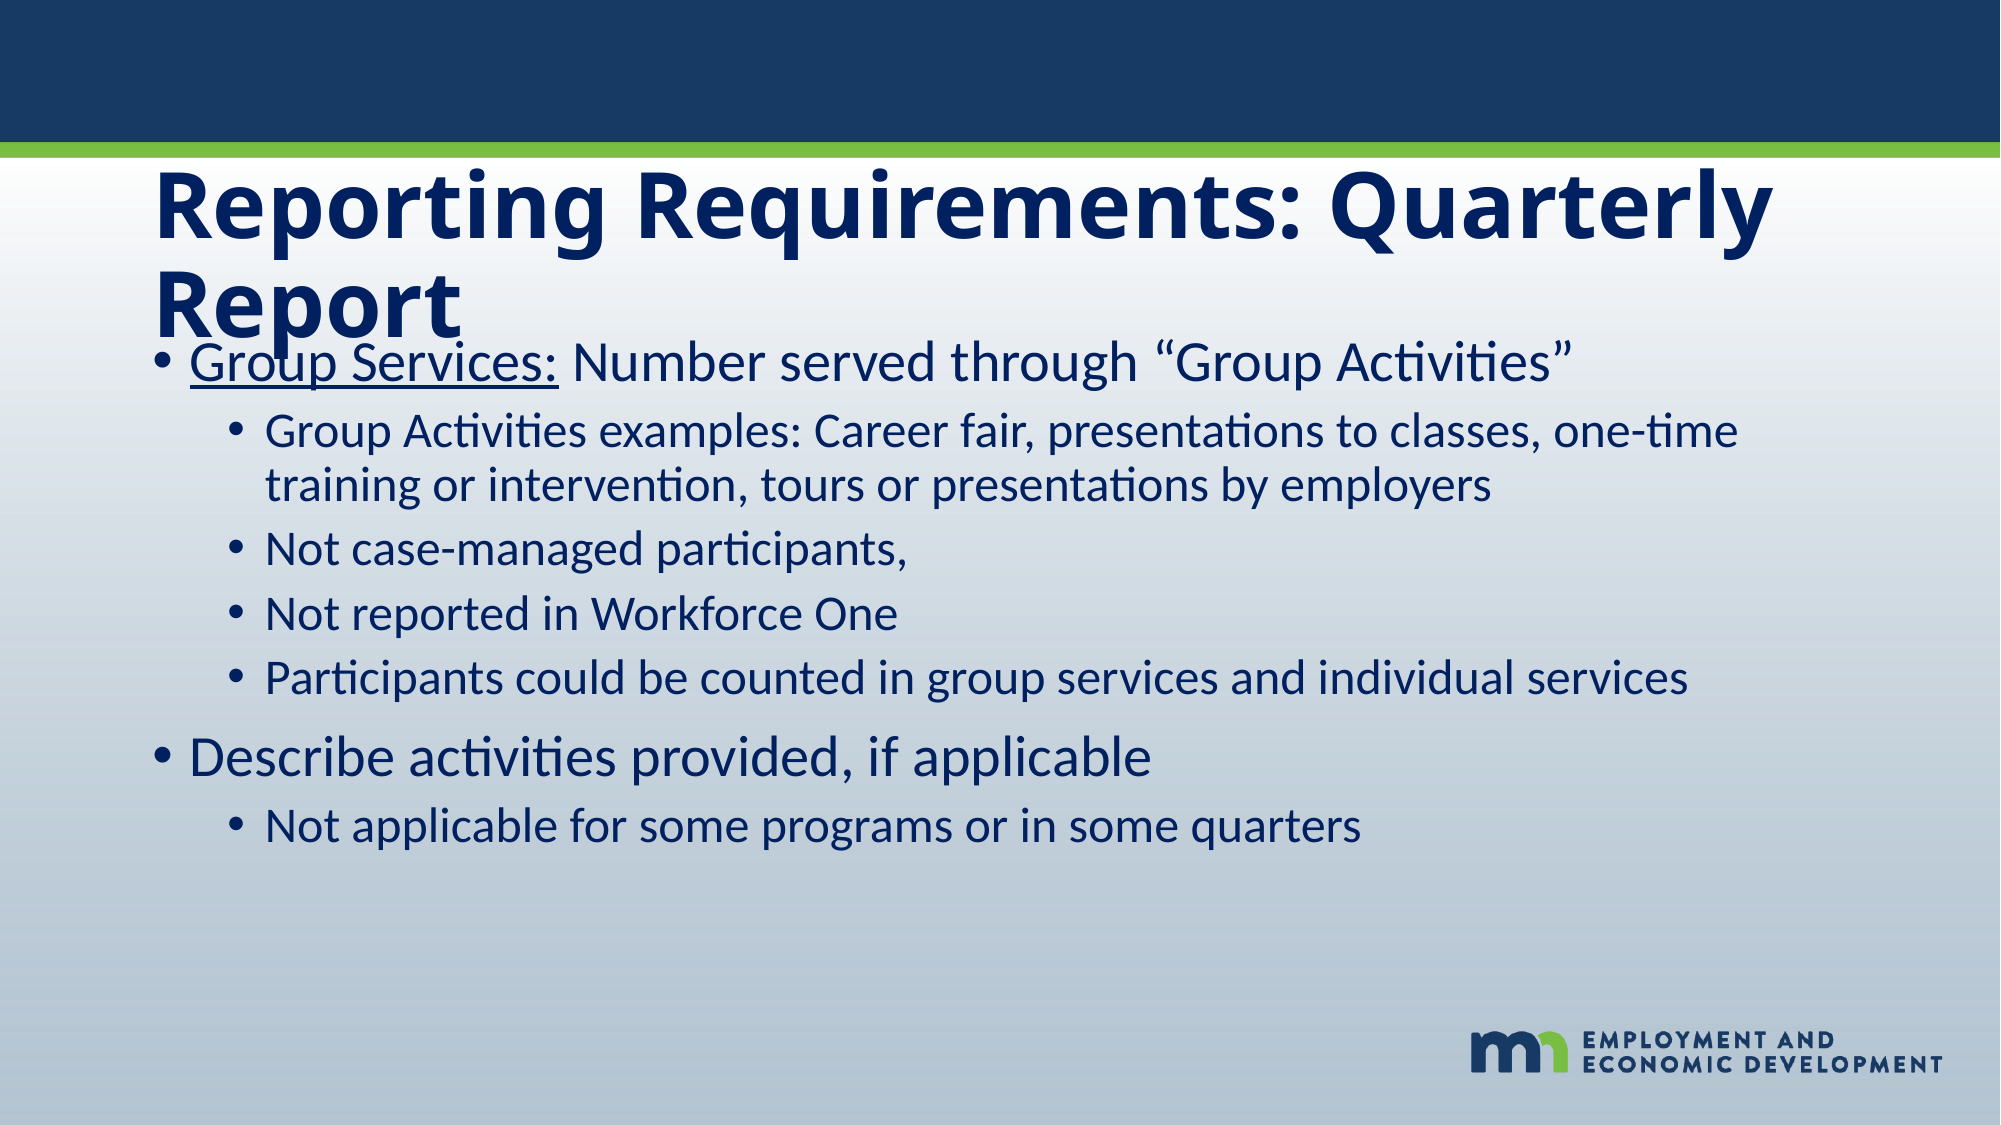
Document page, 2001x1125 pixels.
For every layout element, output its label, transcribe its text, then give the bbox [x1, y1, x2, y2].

picture [0, 0, 2000, 1125]
text_box Group Services: Number served through “Group Activities” Group Activities examples: Career fair, presentations to classes, one-time training or intervention, tours or presentations by employers Not case-managed participants, Not reported in Workforce One Participants could be counted in group services and individual services Describe activities provided, if applicable Not applicable for some programs or in some quarters [137, 323, 1863, 1072]
text_box Reporting Requirements: Quarterly Report [137, 149, 1863, 323]
